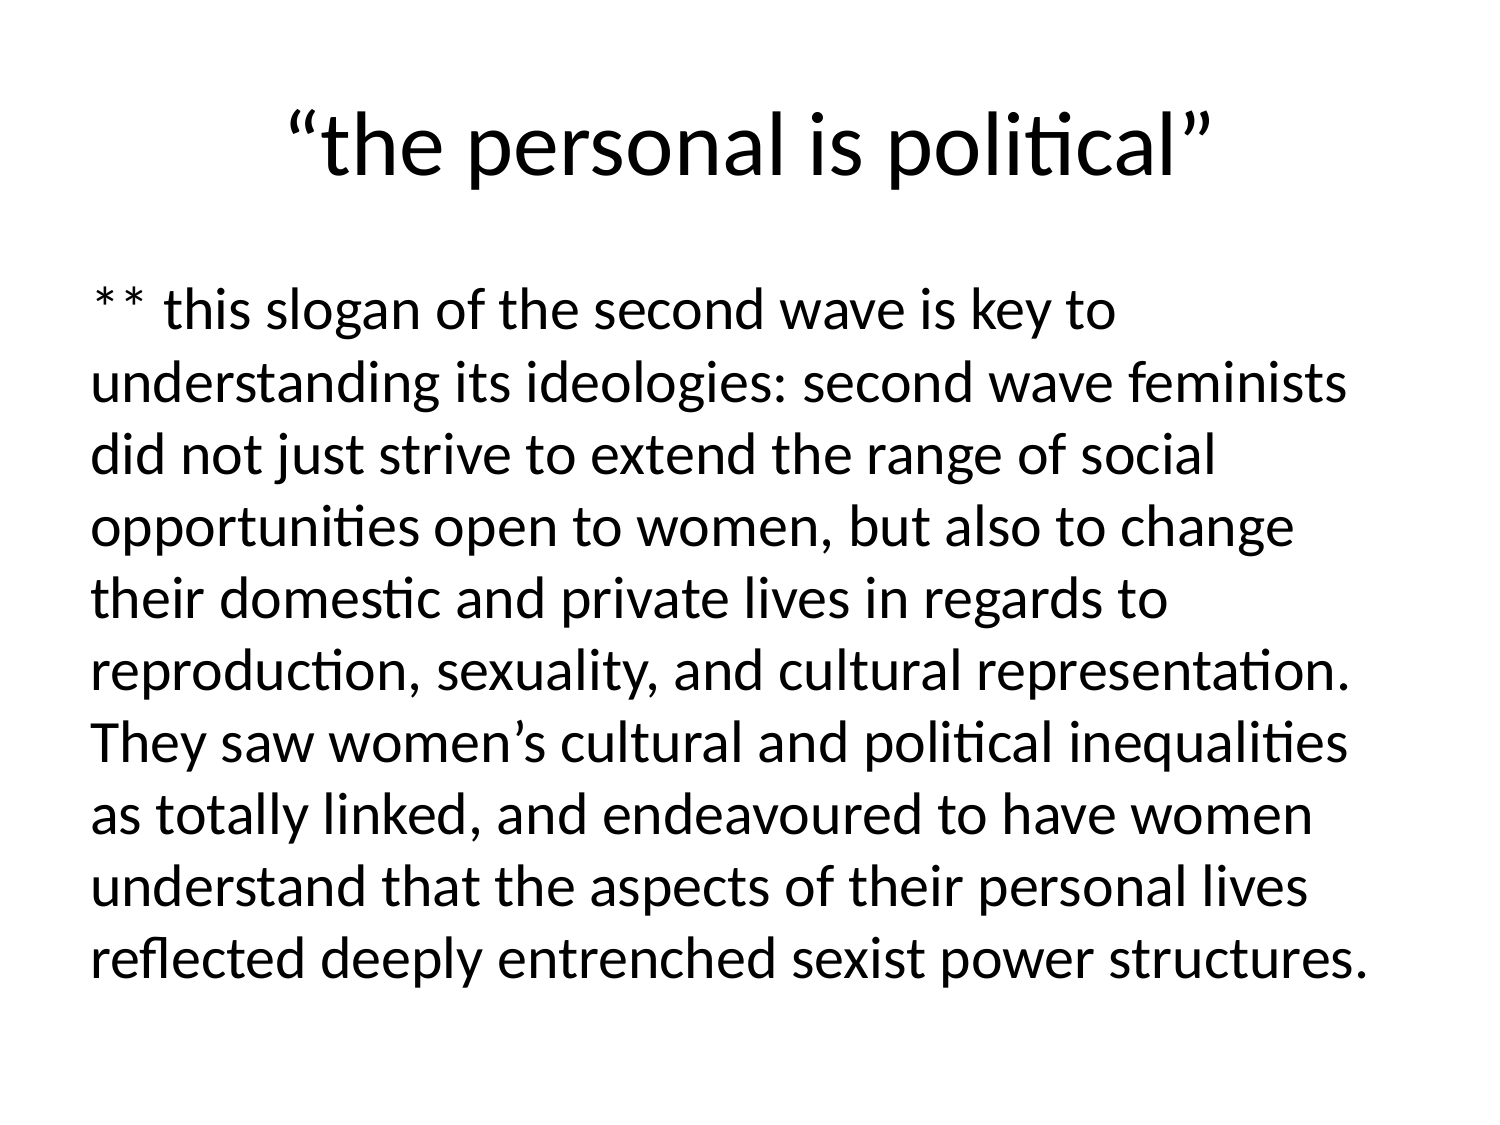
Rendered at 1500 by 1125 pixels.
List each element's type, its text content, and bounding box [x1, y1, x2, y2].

title “the personal is political” [75, 45, 1425, 233]
list ** this slogan of the second wave is key to understanding its ideologies: second wave feminists did not just strive to extend the range of social opportunities open to women, but also to change their domestic and private lives in regards to reproduction, sexuality, and cultural representation. They saw women’s cultural and political inequalities as totally linked, and endeavoured to have women understand that the aspects of their personal lives reflected deeply entrenched sexist power structures. [75, 262, 1425, 1005]
